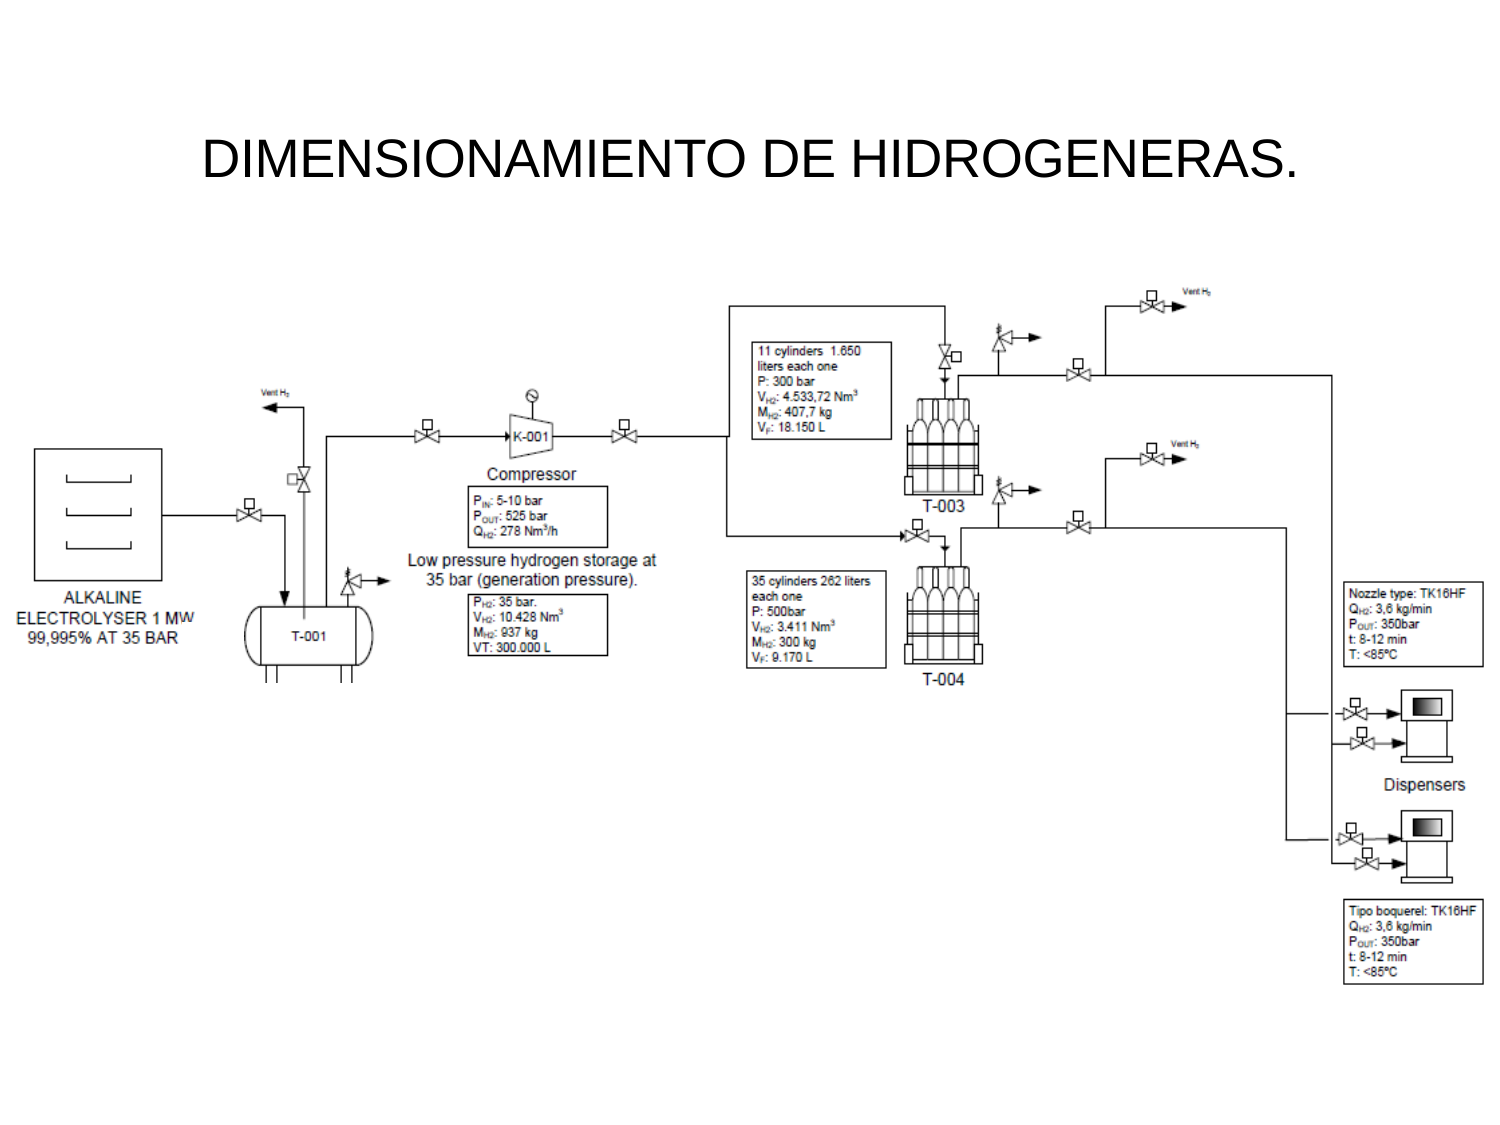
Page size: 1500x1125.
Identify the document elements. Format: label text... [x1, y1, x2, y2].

text_box DIMENSIONAMIENTO DE HIDROGENERAS. [0, 130, 1500, 190]
picture [14, 253, 1500, 997]
